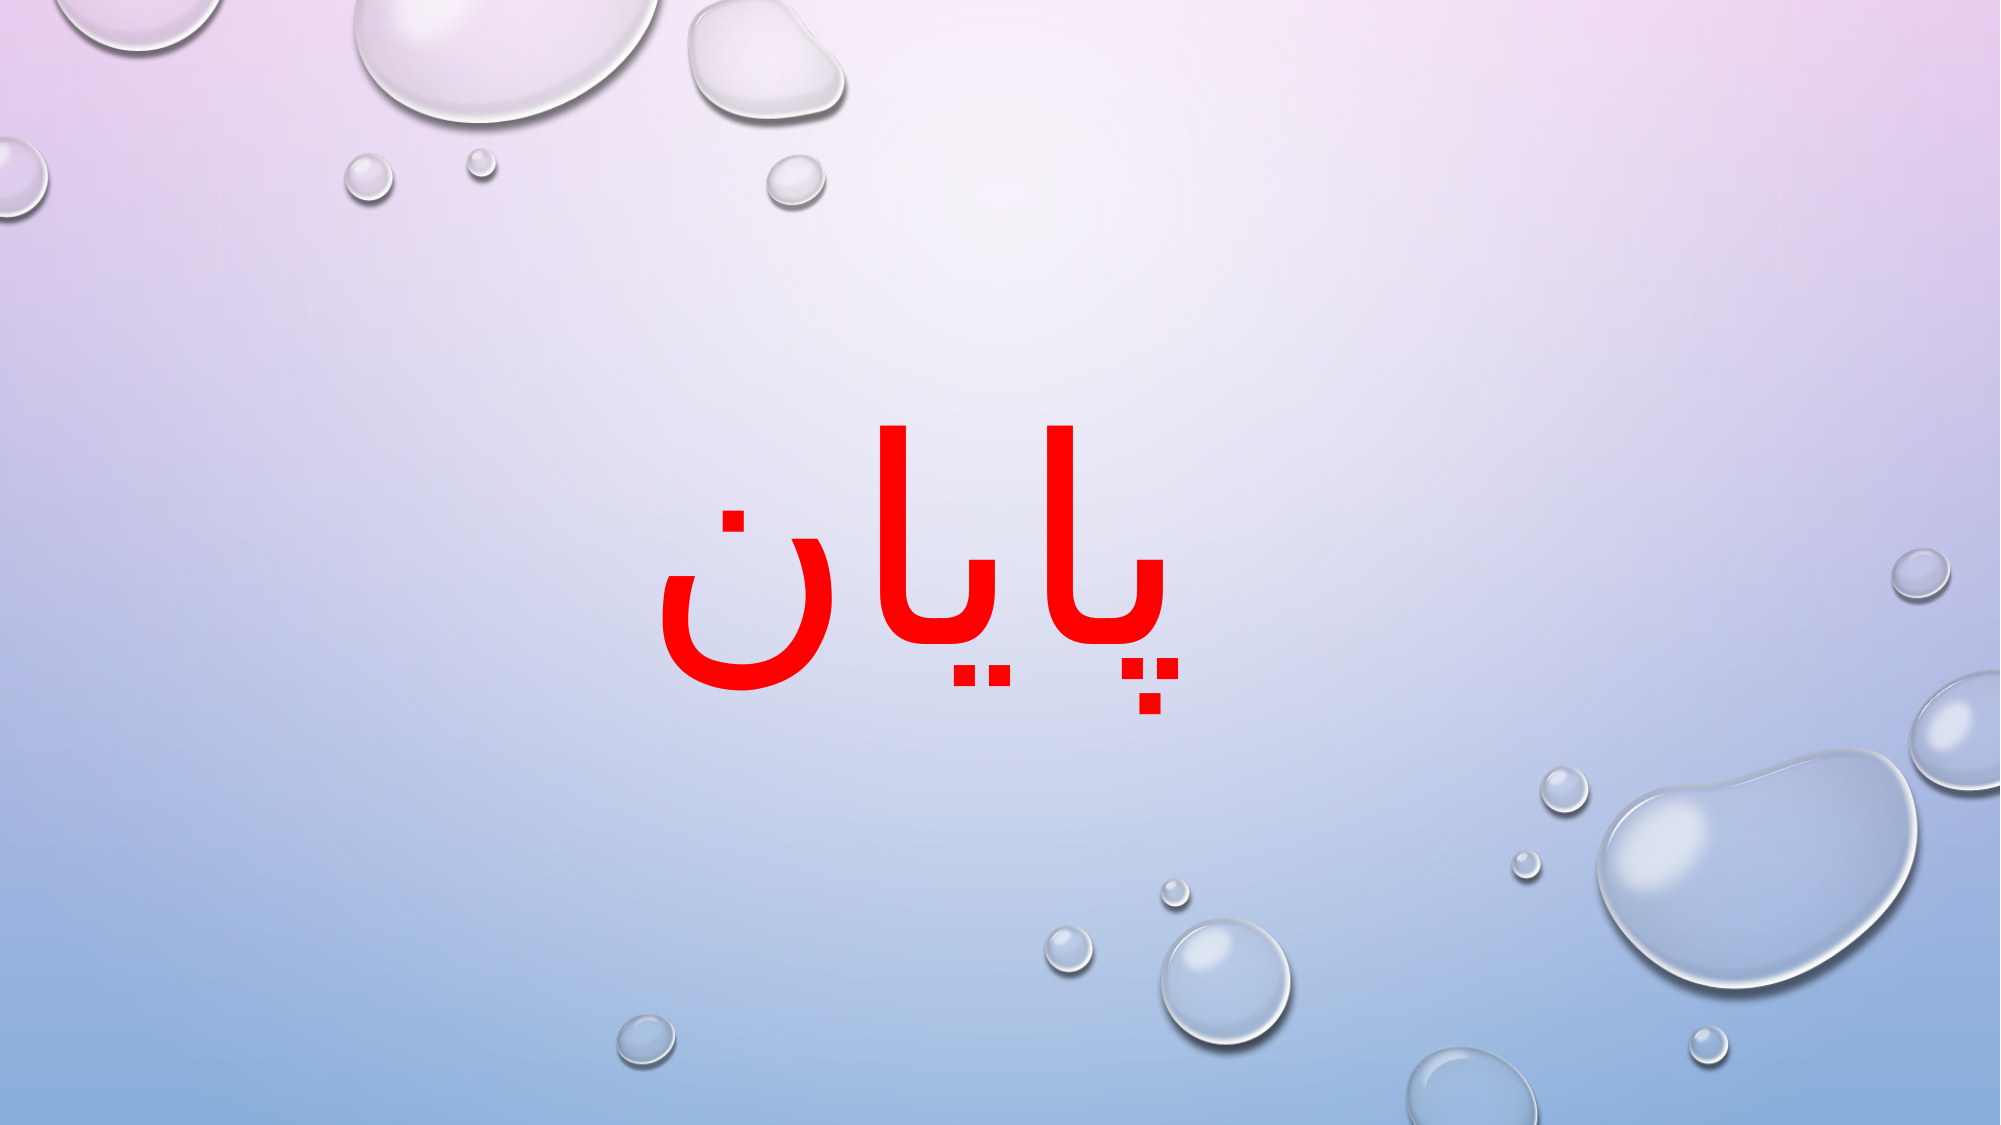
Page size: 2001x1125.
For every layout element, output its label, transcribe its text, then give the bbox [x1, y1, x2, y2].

picture [0, 0, 2000, 1125]
text_box پایان [476, 349, 1355, 710]
